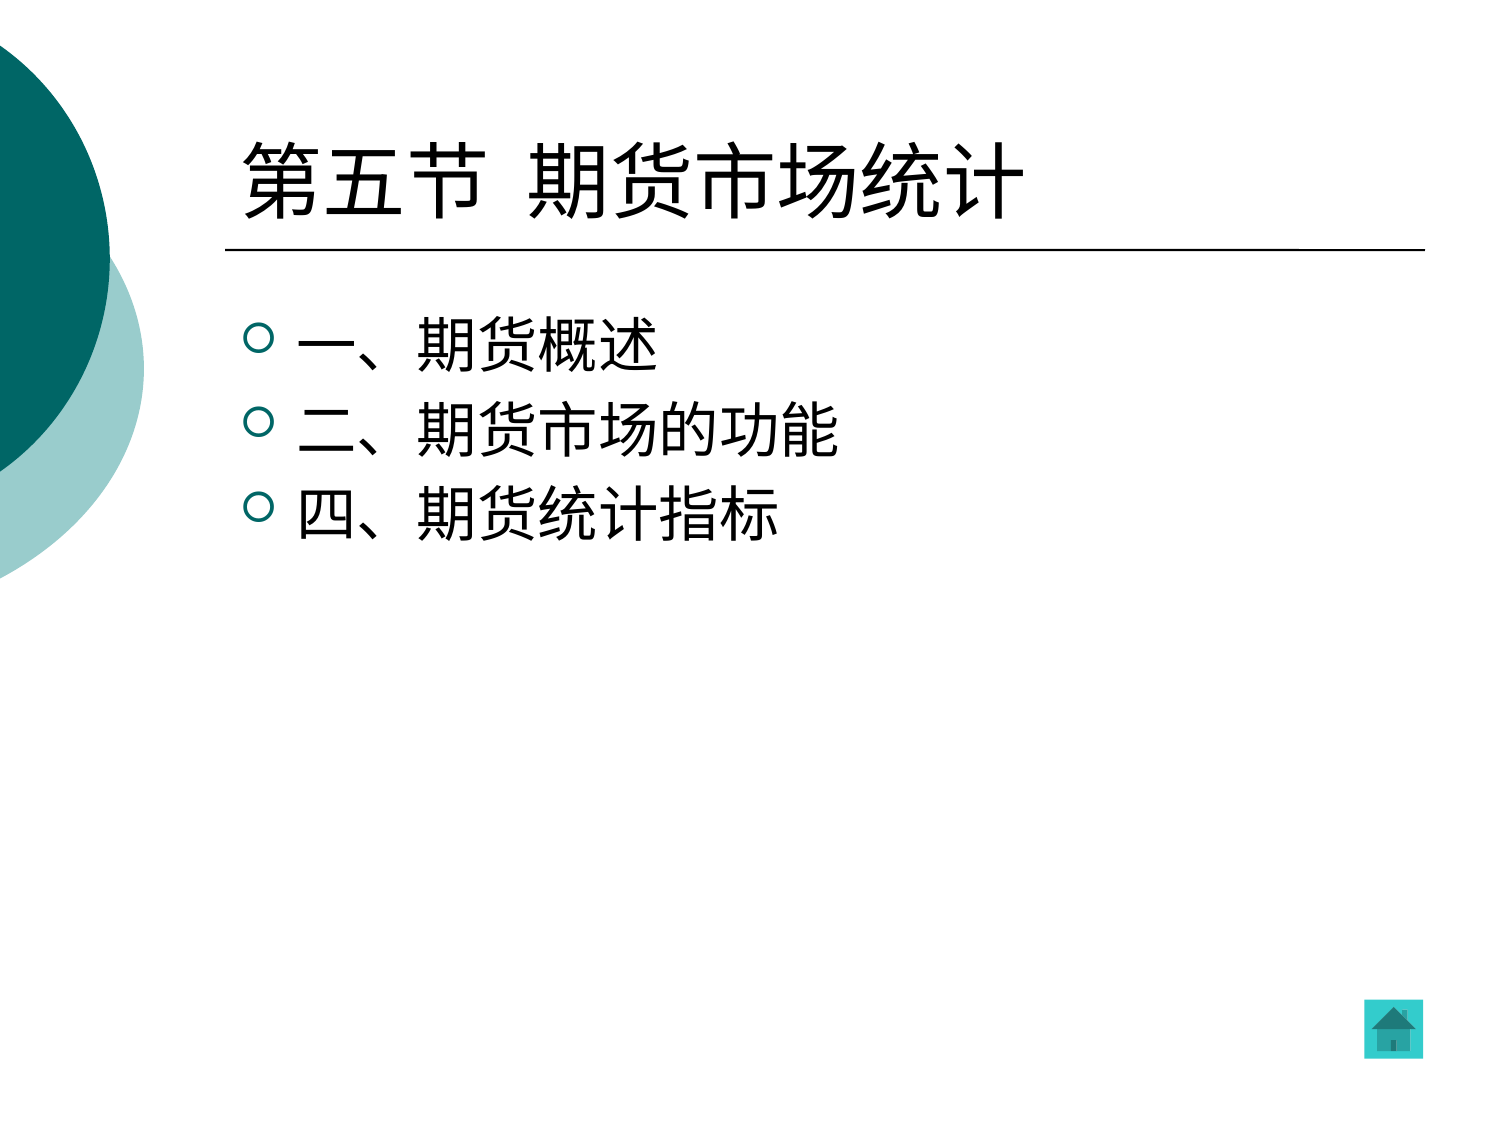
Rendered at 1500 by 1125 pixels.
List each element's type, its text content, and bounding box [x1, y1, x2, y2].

list 一、期货概述 二、期货市场的功能 四、期货统计指标 [224, 299, 1425, 975]
text_box [1364, 999, 1424, 1059]
title 第五节 期货市场统计 [224, 49, 1425, 238]
